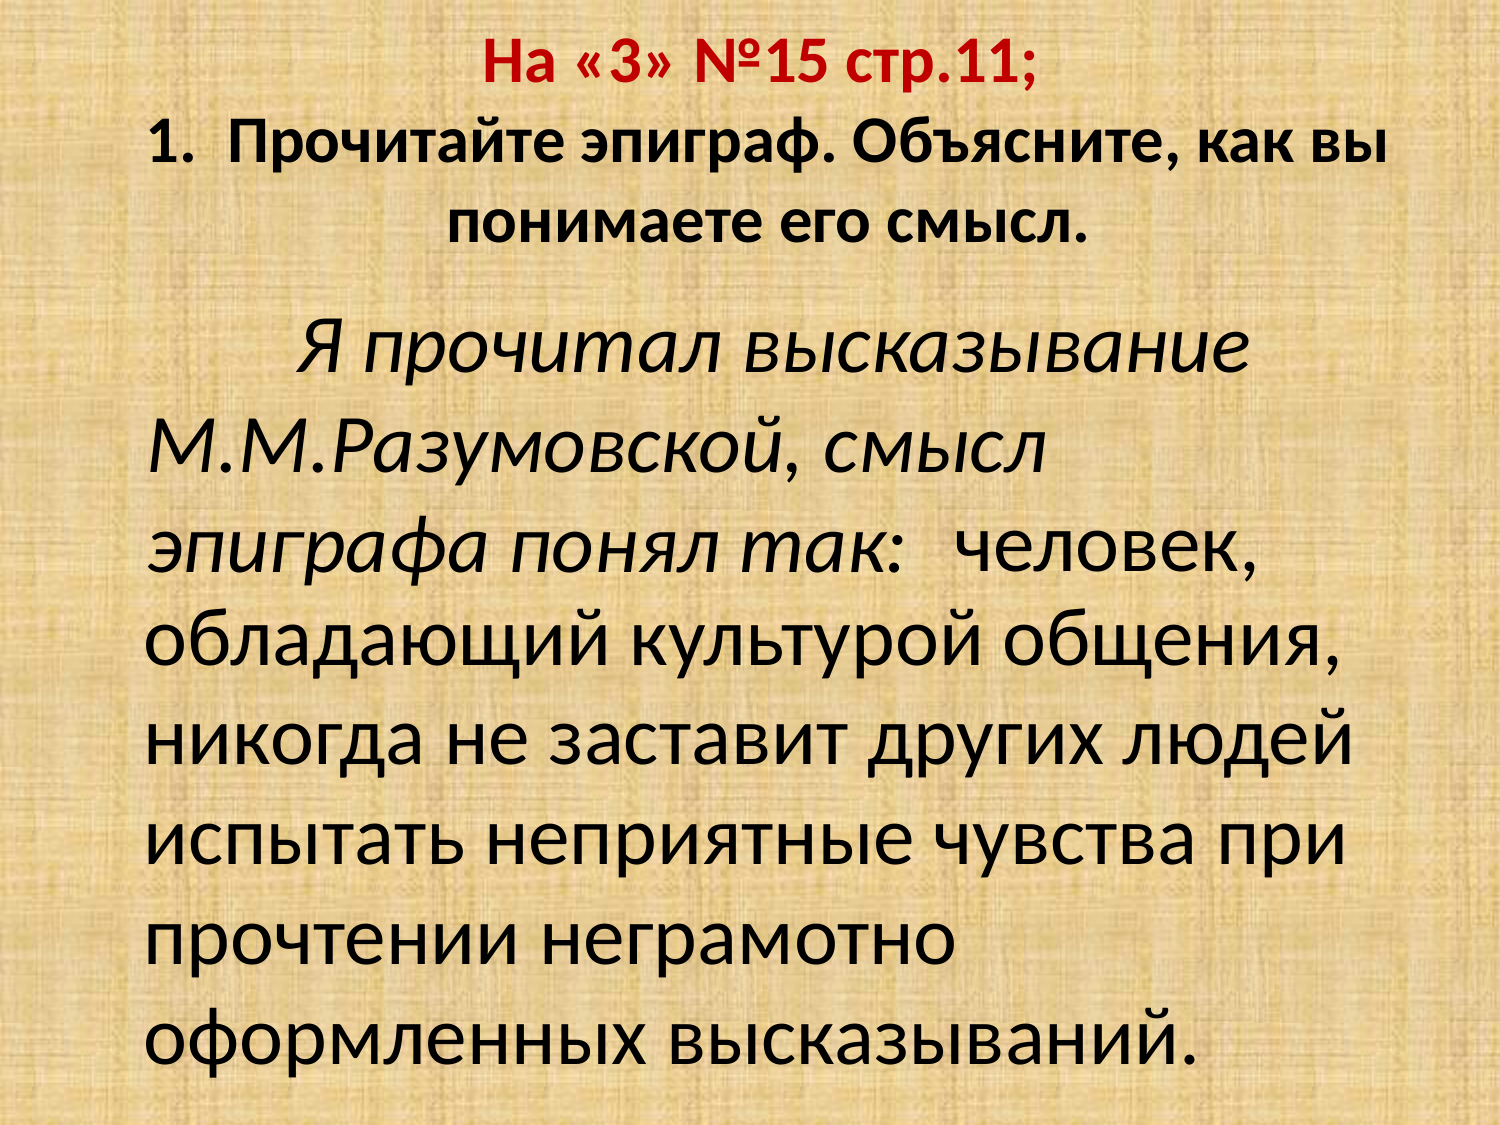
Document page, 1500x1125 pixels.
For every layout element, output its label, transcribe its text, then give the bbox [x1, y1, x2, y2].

list Я прочитал высказывание М.М.Разумовской, смысл эпиграфа понял так: [75, 281, 1425, 563]
title На «3» №15 стр.11; 1. Прочитайте эпиграф. Объясните, как вы понимаете его смысл. [93, 82, 1444, 270]
picture [0, 0, 1500, 1125]
text_box обладающий культурой общения, никогда не заставит других людей испытать неприятные чувства при прочтении неграмотно оформленных высказываний. [128, 574, 1465, 1089]
text_box человек, [939, 480, 1295, 574]
